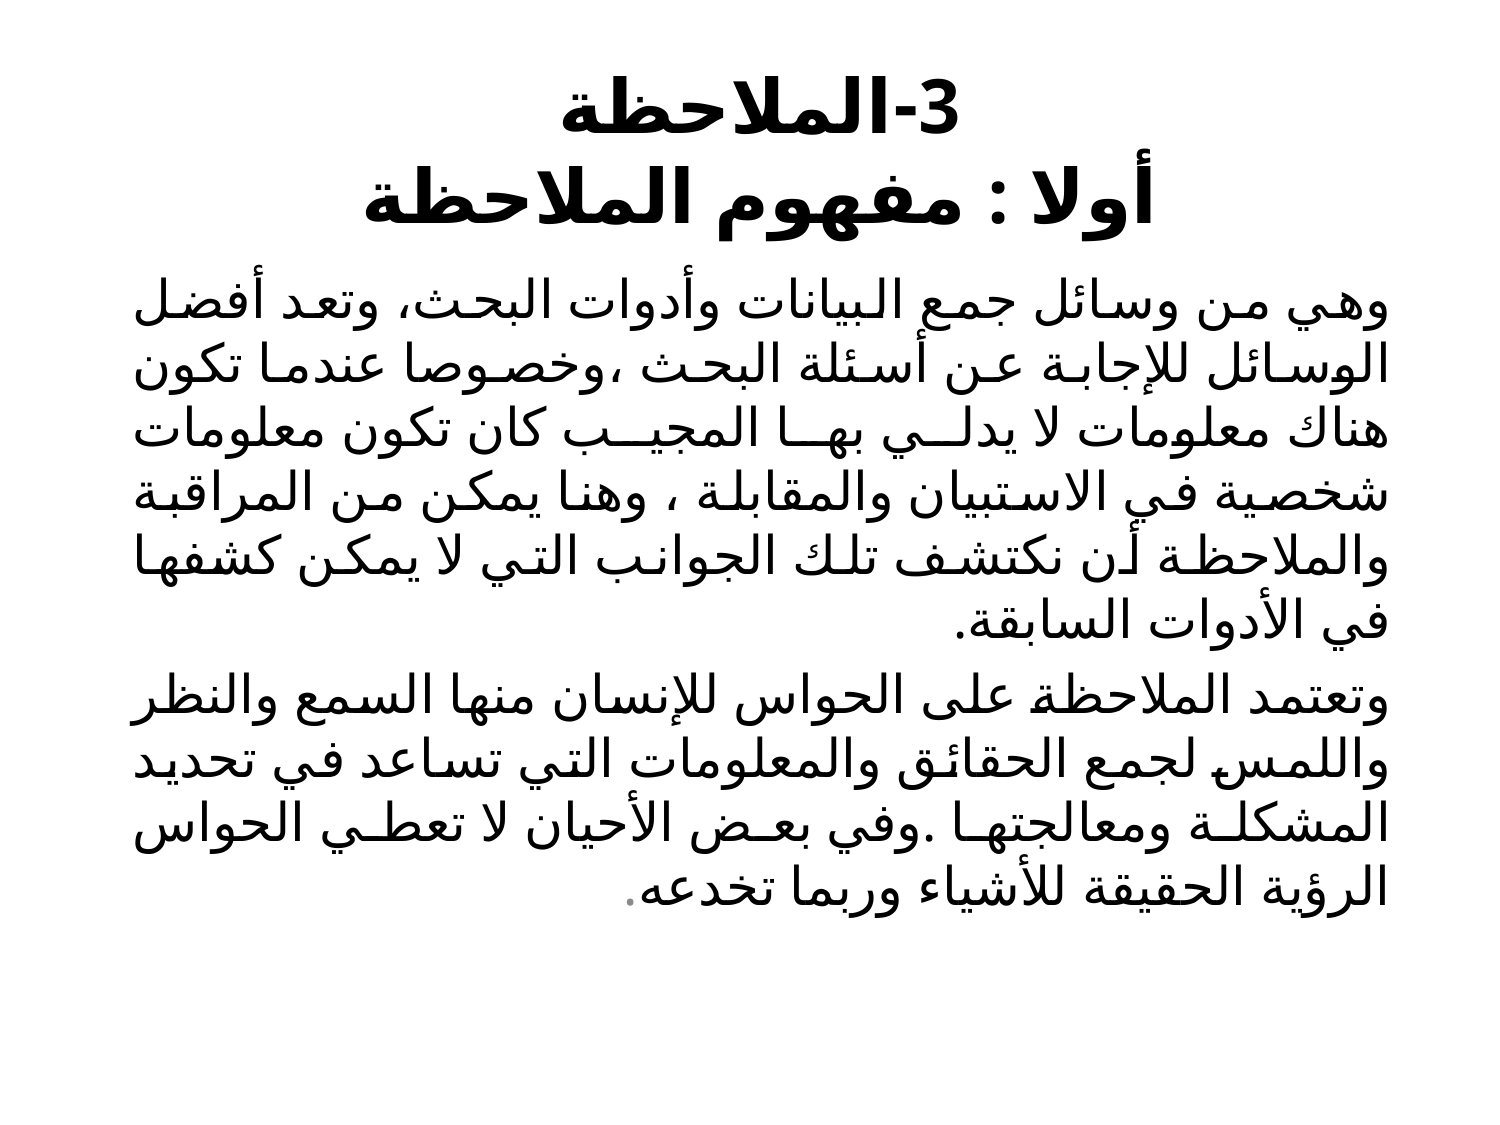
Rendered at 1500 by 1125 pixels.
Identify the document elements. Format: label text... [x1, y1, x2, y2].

subtitle وهي من وسائل جمع البيانات وأدوات البحث، وتعد أفضل الوسائل للإجابة عن أسئلة البحث ،وخصوصا عندما تكون هناك معلومات لا يدلي بها المجيب كان تكون معلومات شخصية في الاستبيان والمقابلة ، وهنا يمكن من المراقبة والملاحظة أن نكتشف تلك الجوانب التي لا يمكن كشفها في الأدوات السابقة. وتعتمد الملاحظة على الحواس للإنسان منها السمع والنظر واللمس لجمع الحقائق والمعلومات التي تساعد في تحديد المشكلة ومعالجتها .وفي بعض الأحيان لا تعطي الحواس الرؤية الحقيقة للأشياء وربما تخدعه. [117, 257, 1407, 925]
title 3-الملاحظة أولا : مفهوم الملاحظة [112, 28, 1388, 270]
